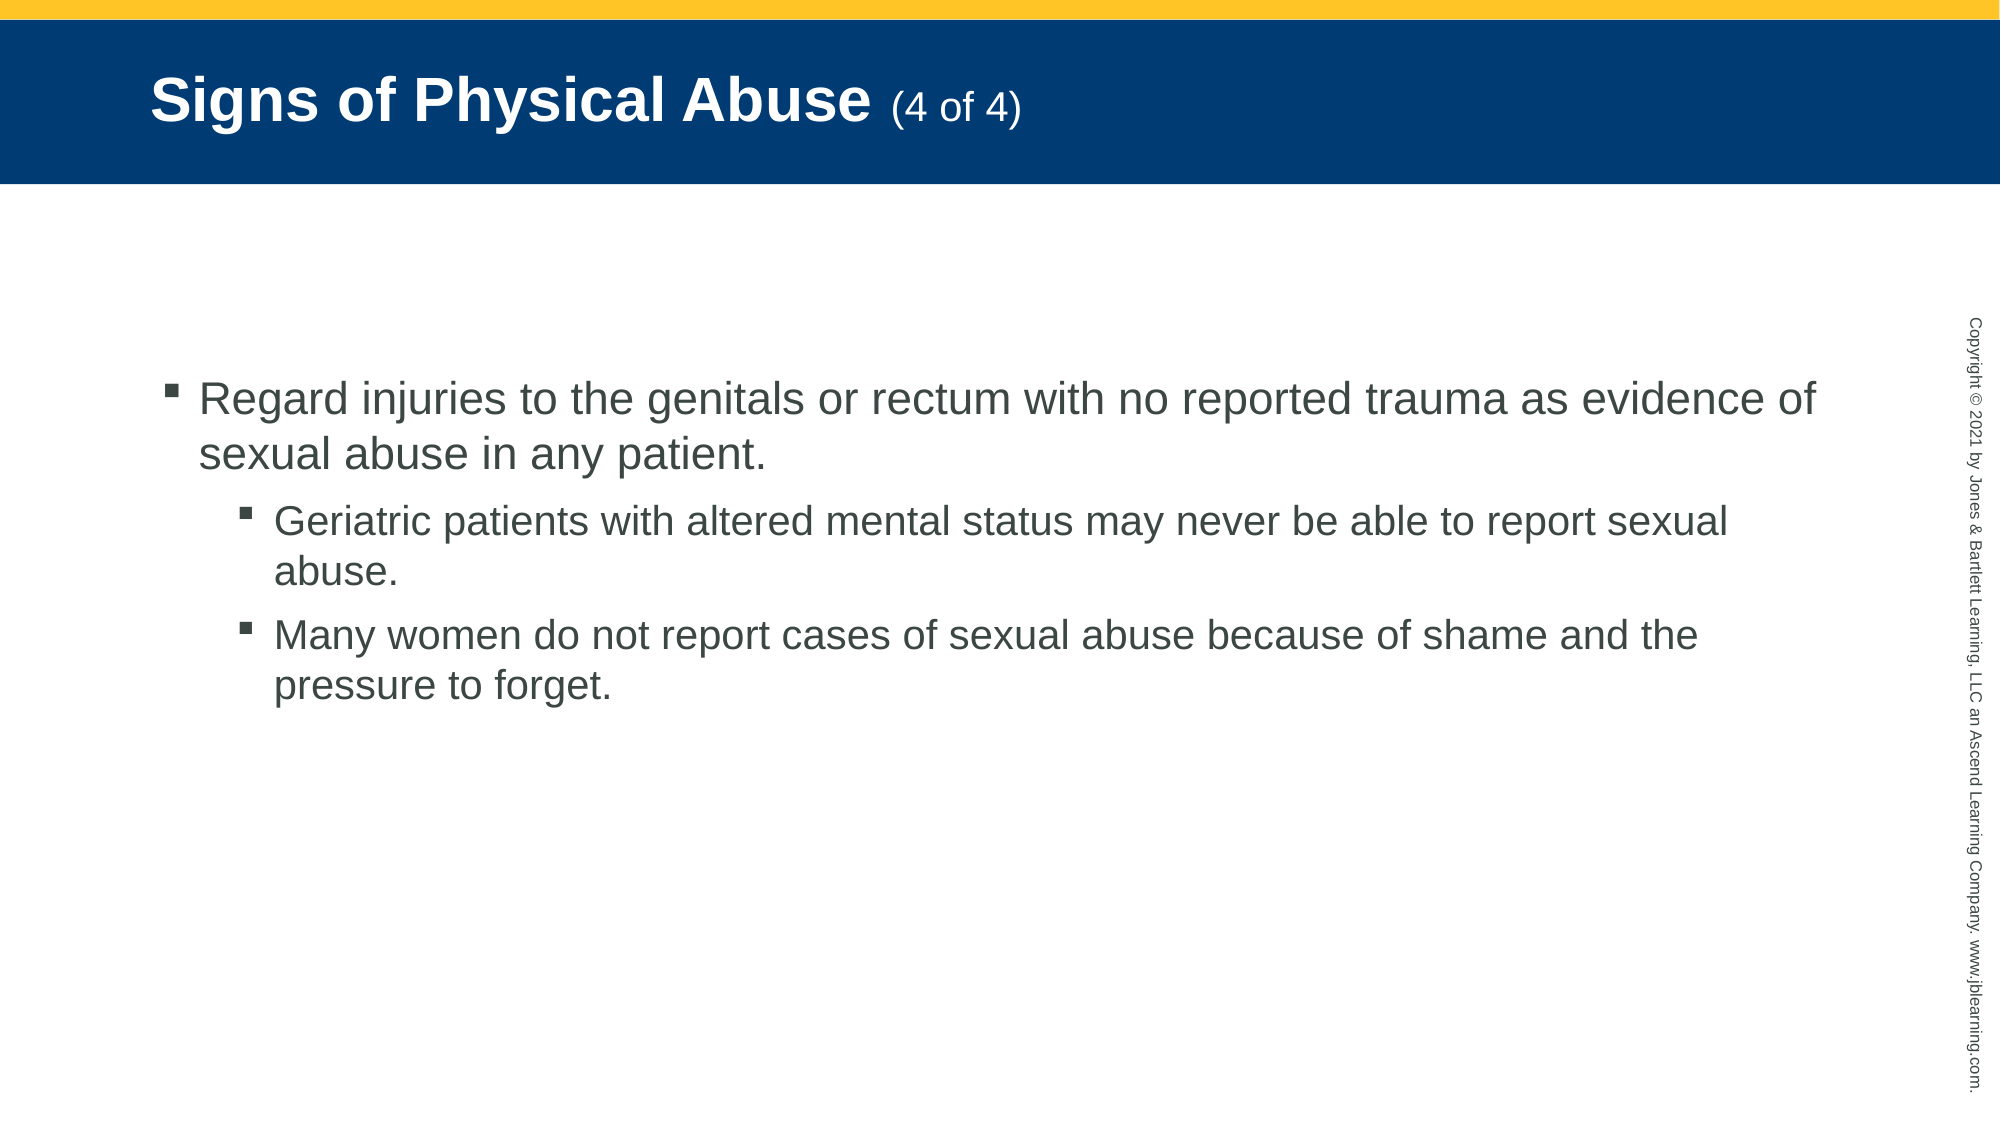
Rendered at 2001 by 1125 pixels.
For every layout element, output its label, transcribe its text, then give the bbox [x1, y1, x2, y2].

title Signs of Physical Abuse (4 of 4) [0, 19, 2000, 185]
list Regard injuries to the genitals or rectum with no reported trauma as evidence of sexual abuse in any patient. Geriatric patients with altered mental status may never be able to report sexual abuse. Many women do not report cases of sexual abuse because of shame and the pressure to forget. [146, 361, 1859, 1016]
